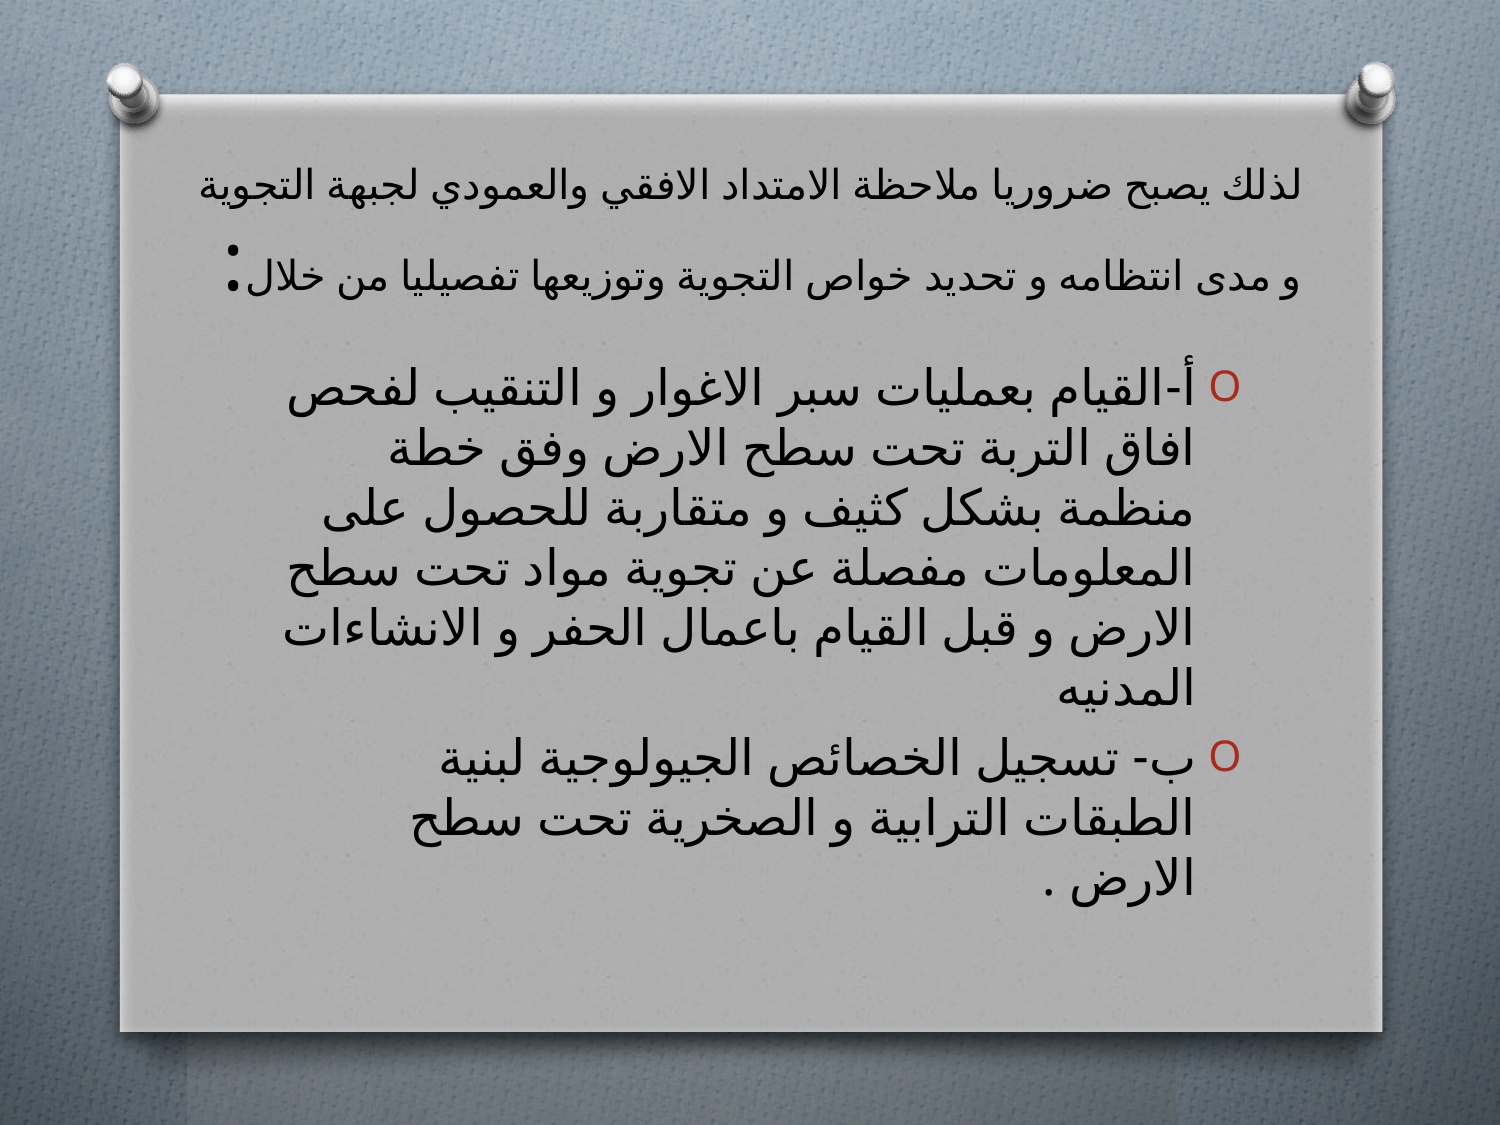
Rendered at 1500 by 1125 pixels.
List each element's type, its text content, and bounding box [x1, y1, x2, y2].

picture [75, 29, 198, 153]
title لذلك يصبح ضروريا ملاحظة الامتداد الافقي والعمودي لجبهة التجوية و مدى انتظامه و تحديد خواص التجوية وتوزيعها تفصيليا من خلال: [179, 134, 1323, 332]
list أ‌- القيام بعمليات سبر الاغوار و التنقيب لفحص افاق التربة تحت سطح الارض وفق خطة منظمة بشكل كثيف و متقاربة للحصول على المعلومات مفصلة عن تجوية مواد تحت سطح الارض و قبل القيام باعمال الحفر و الانشاءات المدنيه ب‌- تسجيل الخصائص الجيولوجية لبنية الطبقات الترابية و الصخرية تحت سطح الارض . [240, 347, 1257, 939]
picture [1317, 35, 1439, 156]
